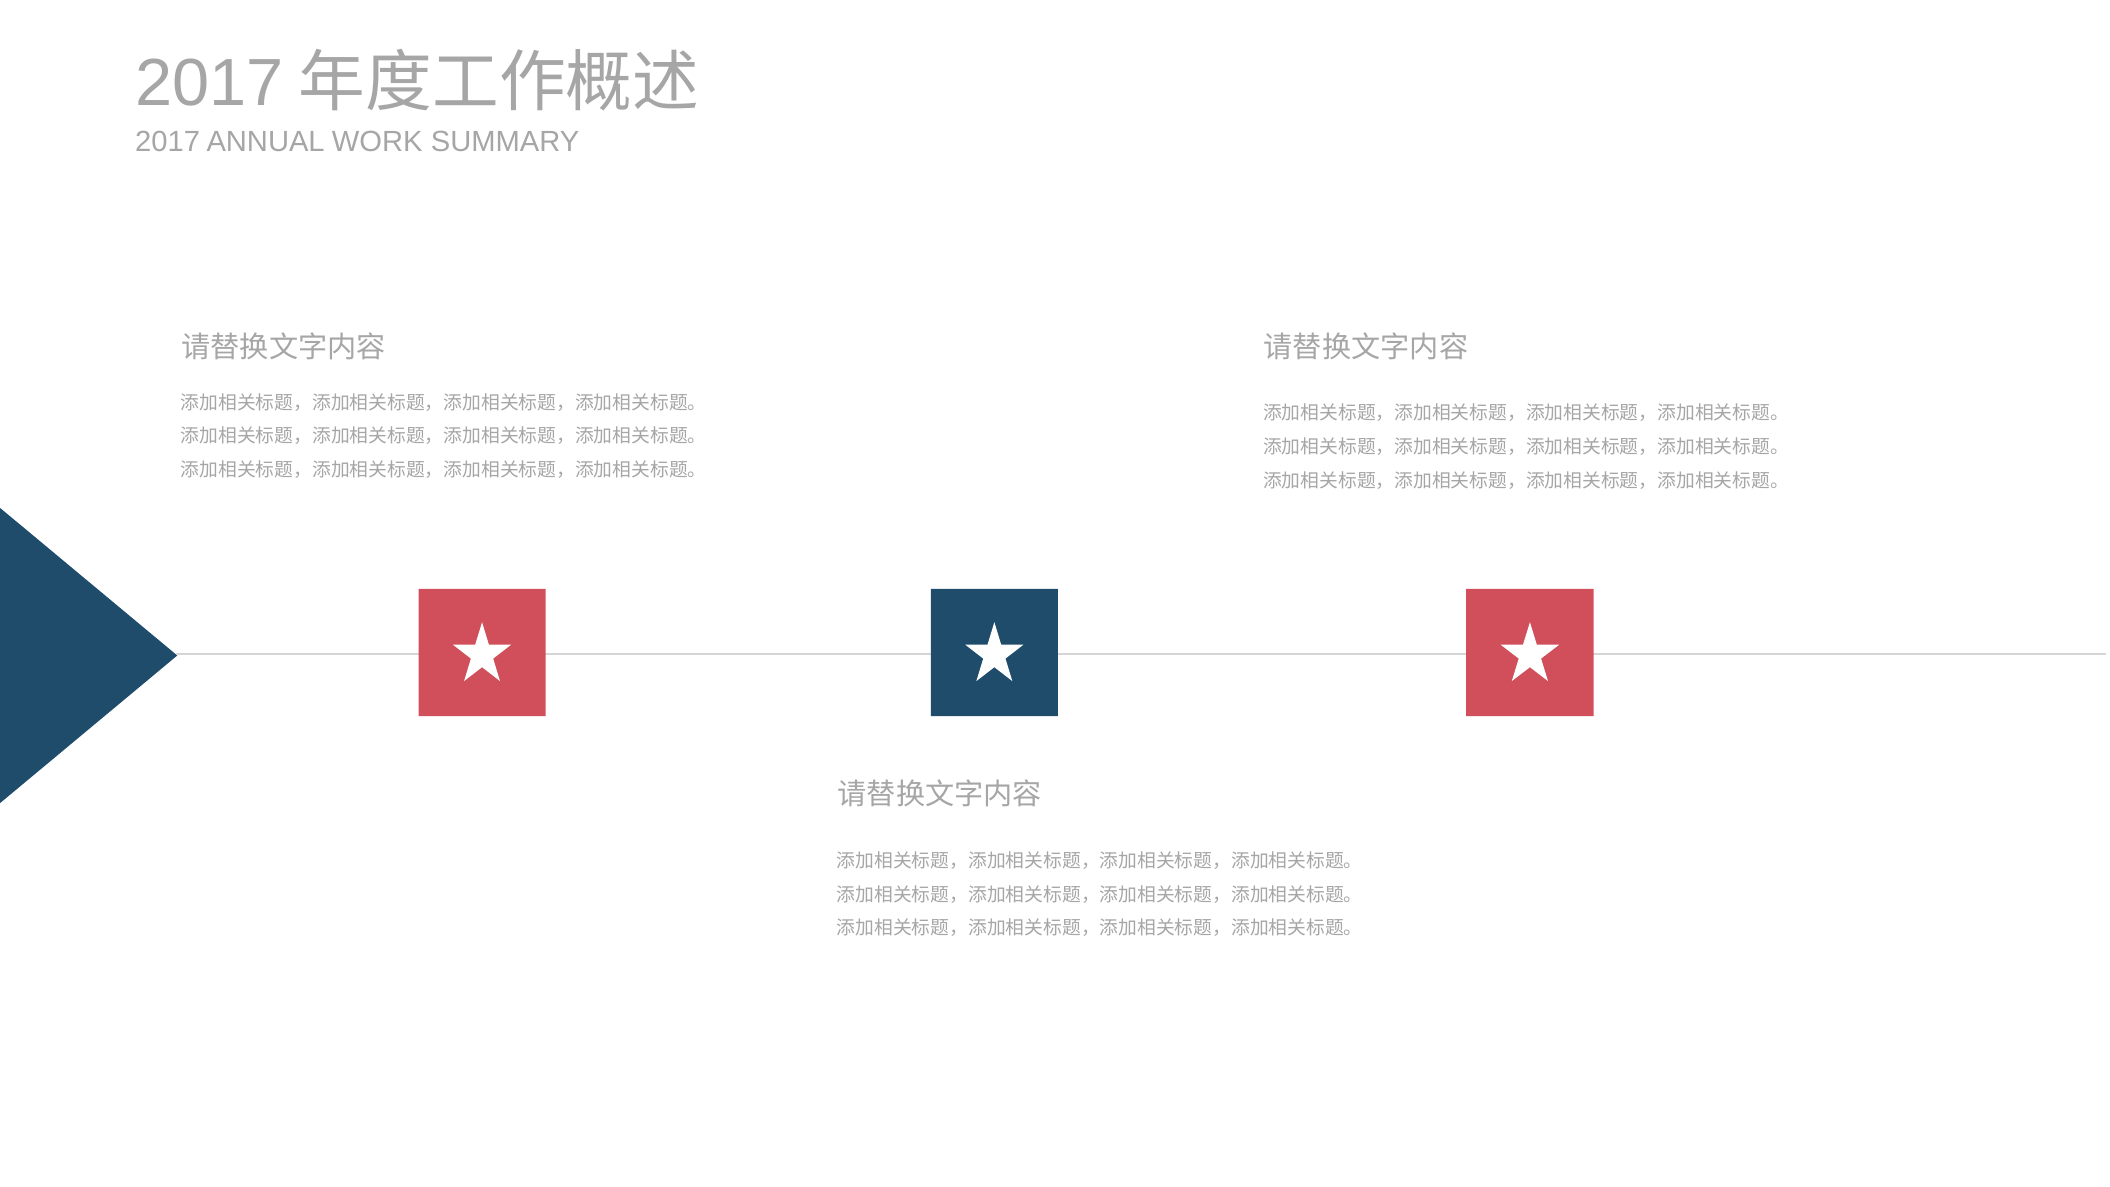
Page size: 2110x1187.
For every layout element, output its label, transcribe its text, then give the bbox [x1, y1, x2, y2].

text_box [418, 588, 546, 717]
text_box 2017 ANNUAL WORK SUMMARY [135, 122, 596, 158]
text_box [1466, 588, 1594, 717]
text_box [836, 775, 1373, 940]
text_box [180, 328, 717, 482]
text_box 2017年度工作概述 [135, 38, 783, 119]
text_box [0, 506, 179, 805]
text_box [1263, 328, 1799, 493]
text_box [930, 588, 1058, 717]
